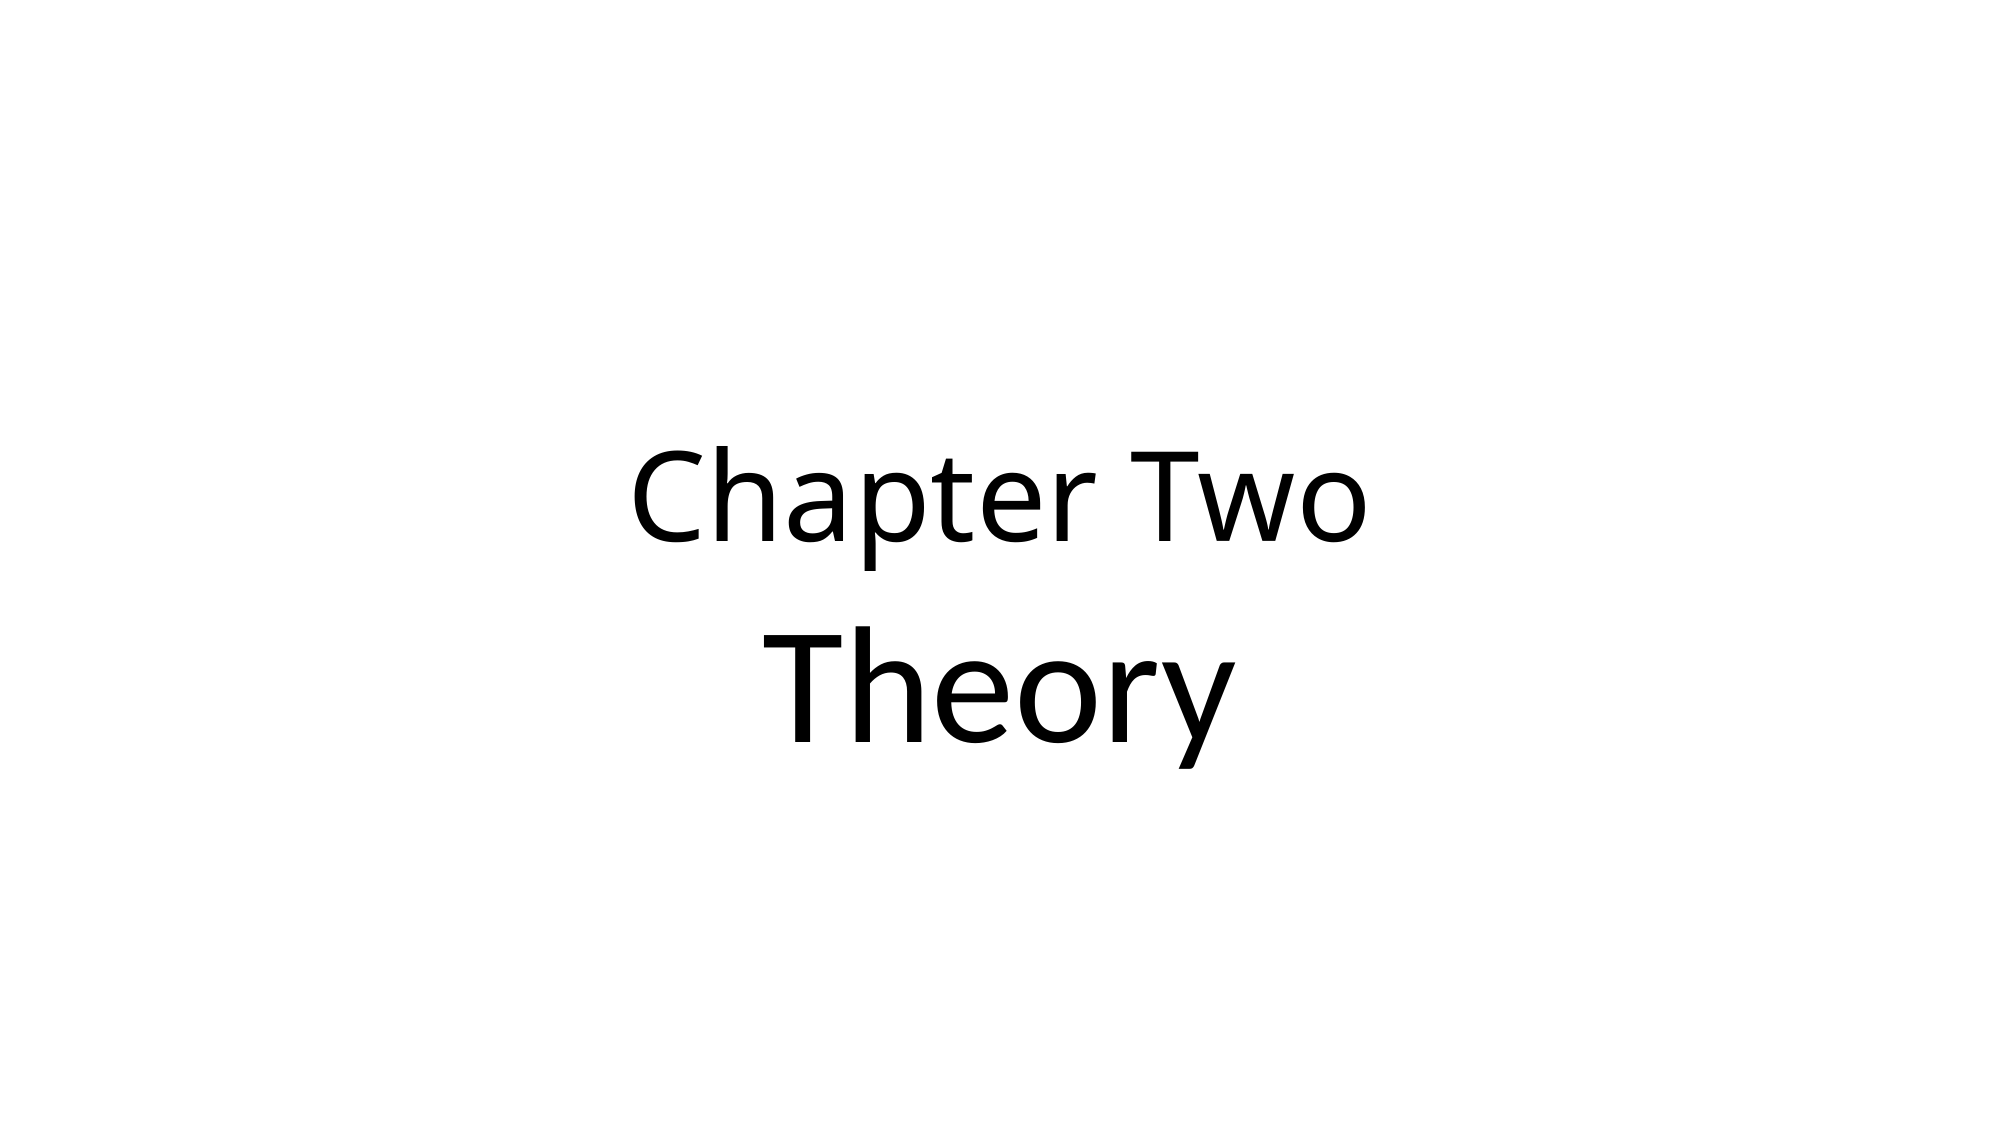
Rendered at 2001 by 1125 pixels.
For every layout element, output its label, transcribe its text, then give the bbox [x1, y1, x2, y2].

title Chapter Two [249, 184, 1750, 576]
subtitle Theory [249, 590, 1750, 863]
